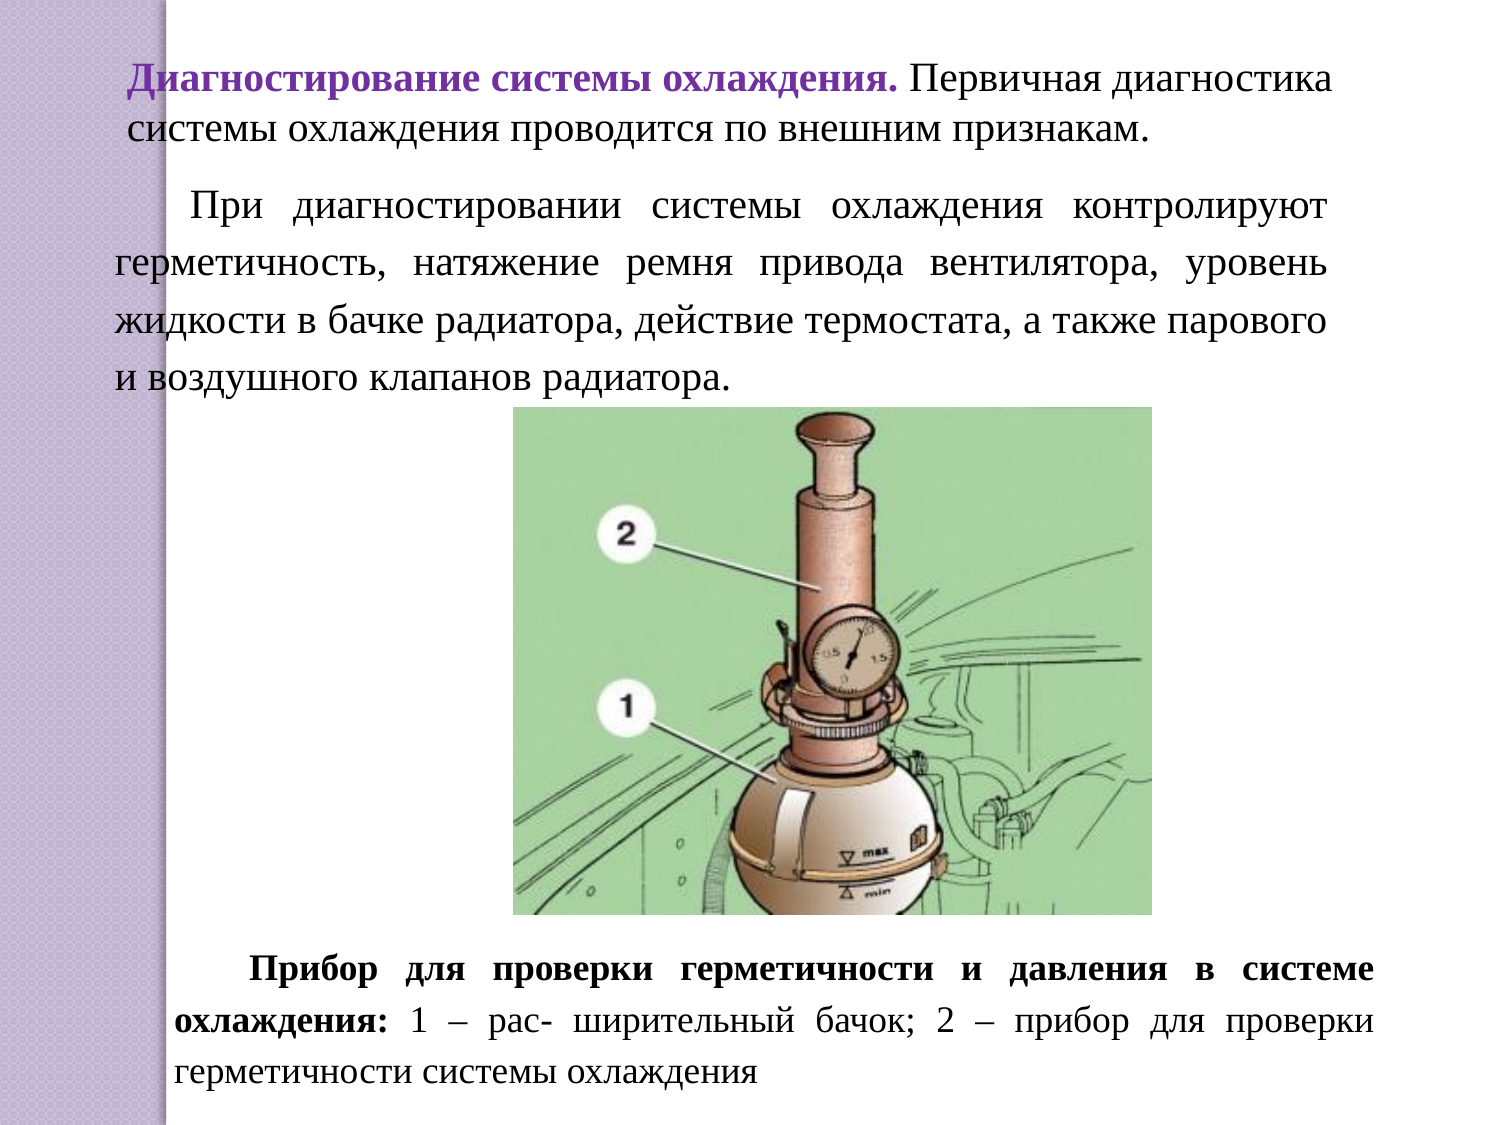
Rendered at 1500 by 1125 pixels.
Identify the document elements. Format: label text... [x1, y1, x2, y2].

picture [513, 406, 1152, 916]
text_box Прибор для проверки герметичности и давления в системе охлаждения: 1 – рас- ширительный бачок; 2 – прибор для проверки герметичности системы охлаждения [159, 928, 1424, 1099]
text_box При диагностировании системы охлаждения контролируют герметичность, натяжение ремня привода вентилятора, уровень жидкости в бачке радиатора, действие термостата, а также парового и воздушного клапанов радиатора. [100, 161, 1376, 407]
text_box Диагностирование системы охлаждения. Первичная диагностика системы охлаждения проводится по внешним признакам. [112, 42, 1394, 158]
